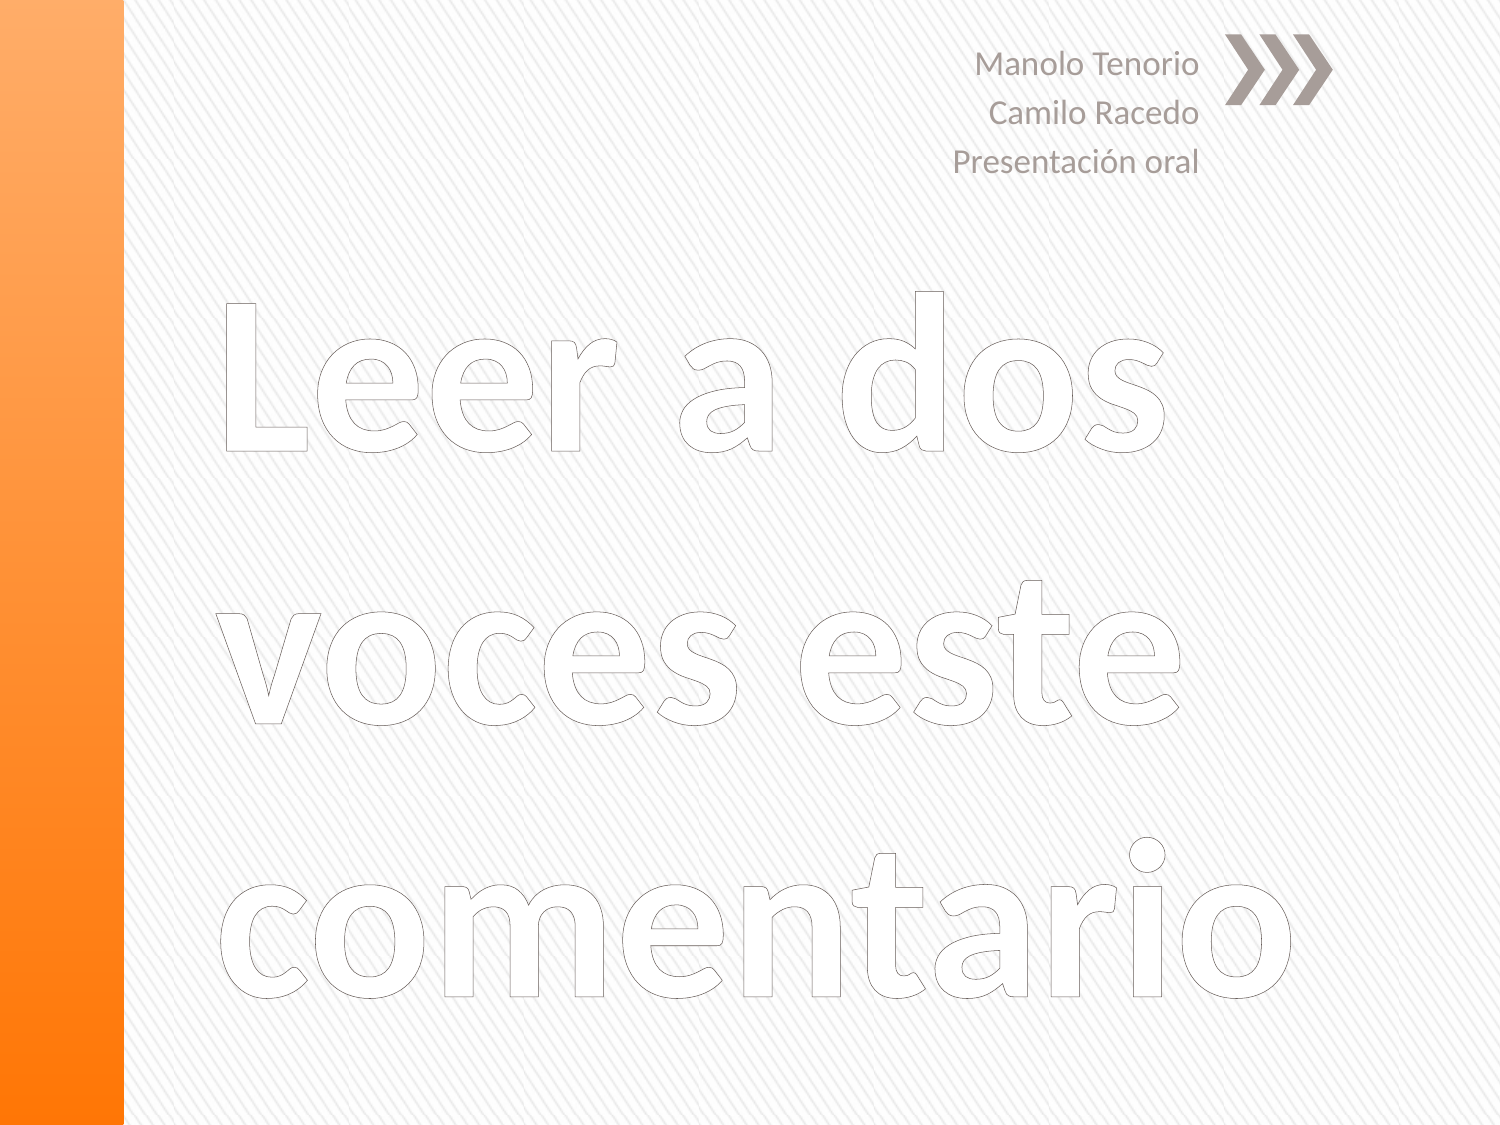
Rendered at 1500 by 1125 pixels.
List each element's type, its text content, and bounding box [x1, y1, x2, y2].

title Leer a dos voces este comentario [199, 207, 1387, 1050]
subtitle Manolo Tenorio Camilo Racedo Presentación oral [199, 33, 1215, 189]
